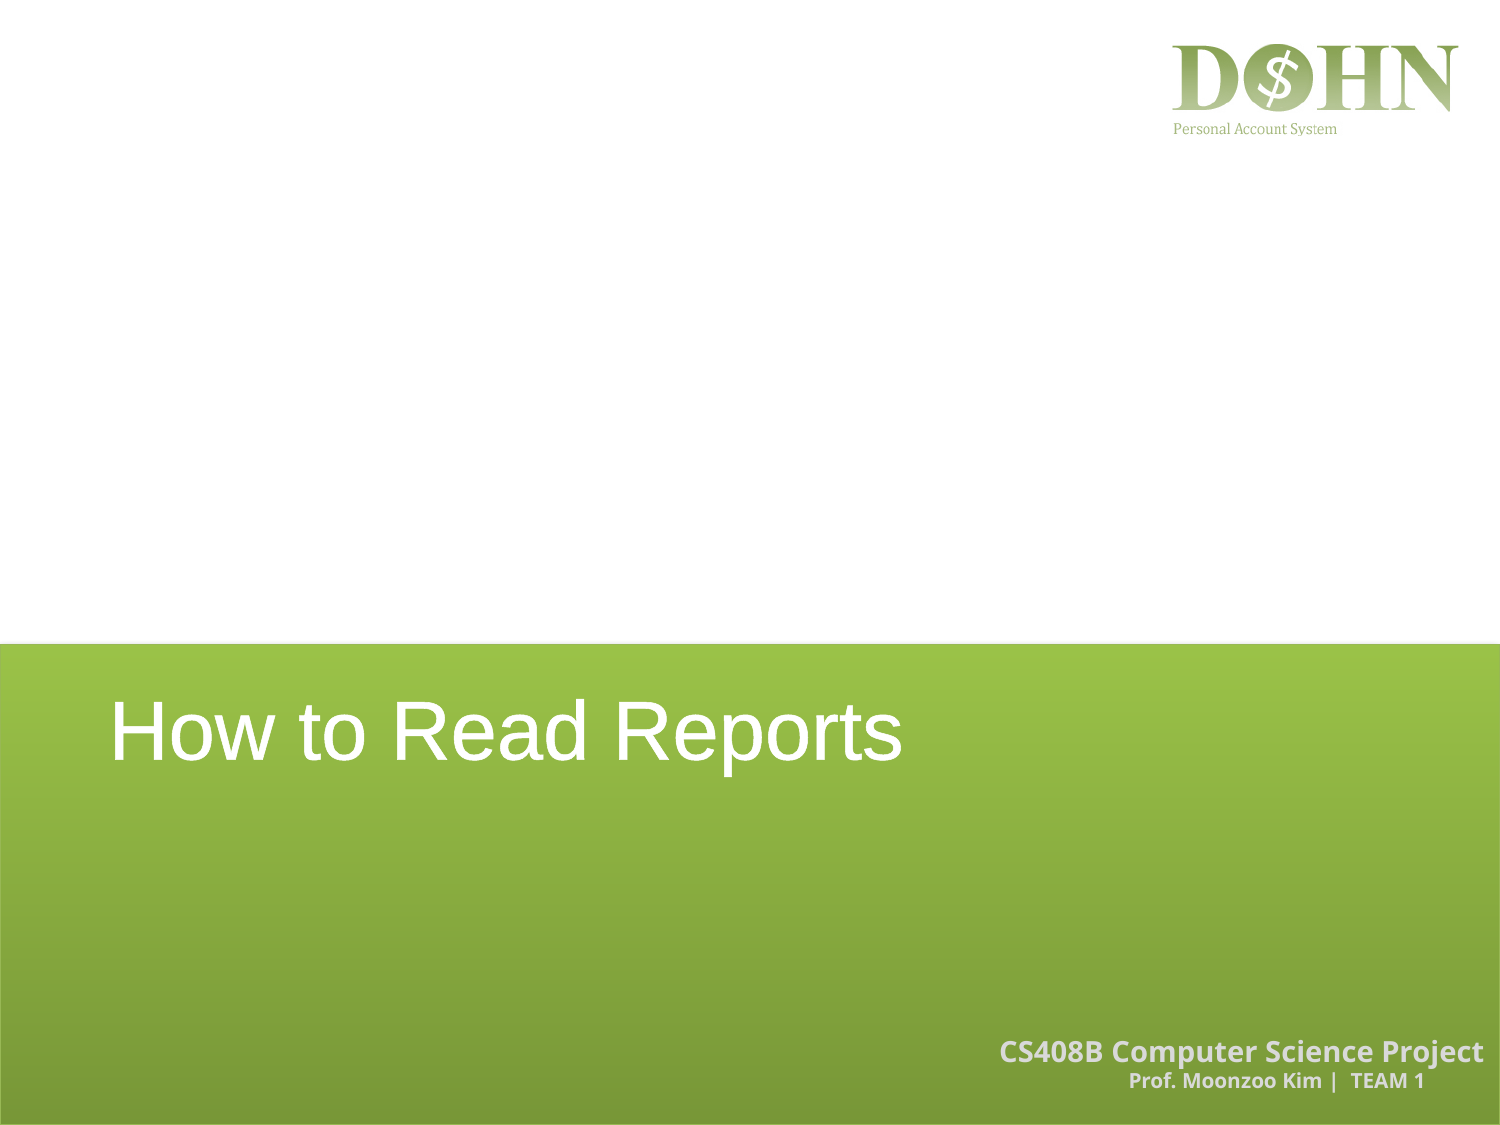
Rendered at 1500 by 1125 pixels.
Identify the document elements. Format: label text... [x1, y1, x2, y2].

text_box How to Read Reports [93, 668, 1020, 884]
slide_number 25 [1074, 1065, 1425, 1125]
text_box [0, 644, 1500, 1125]
picture [1171, 34, 1459, 137]
text_box CS408B Computer Science Project Prof. Moonzoo Kim | TEAM 1 [984, 1025, 1500, 1101]
